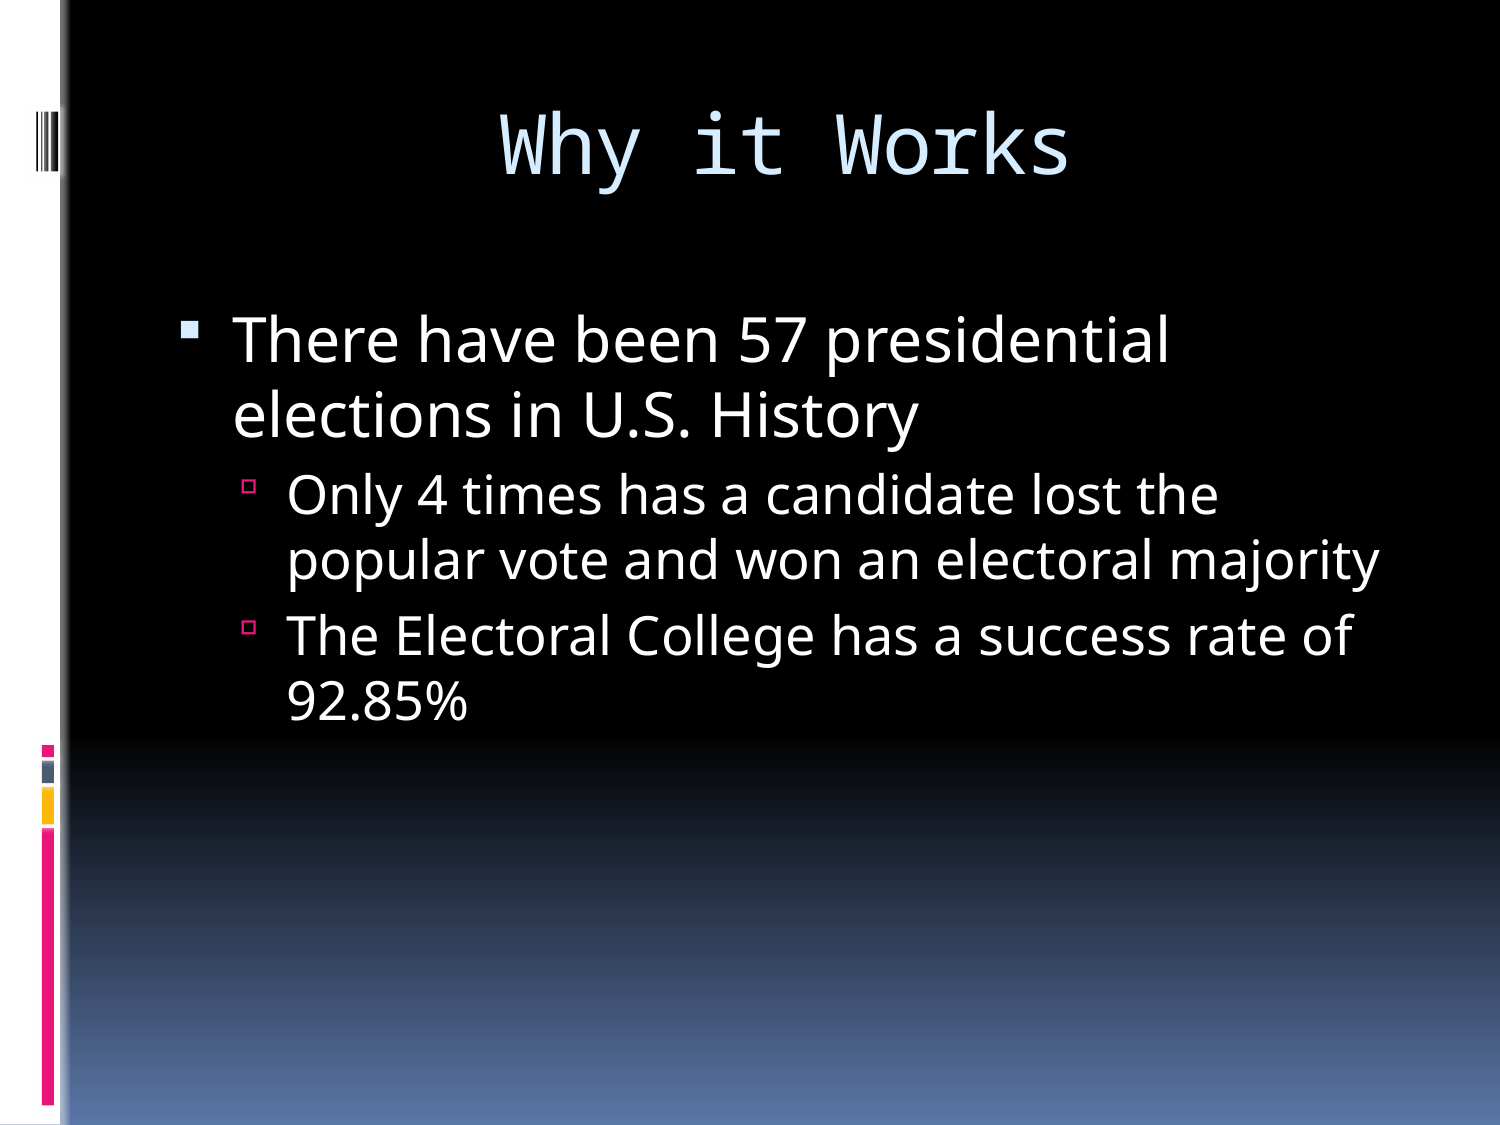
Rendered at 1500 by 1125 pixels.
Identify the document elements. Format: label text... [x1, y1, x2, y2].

list There have been 57 presidential elections in U.S. History Only 4 times has a candidate lost the popular vote and won an electoral majority The Electoral College has a success rate of 92.85% [150, 292, 1425, 1043]
title Why it Works [150, 83, 1425, 234]
